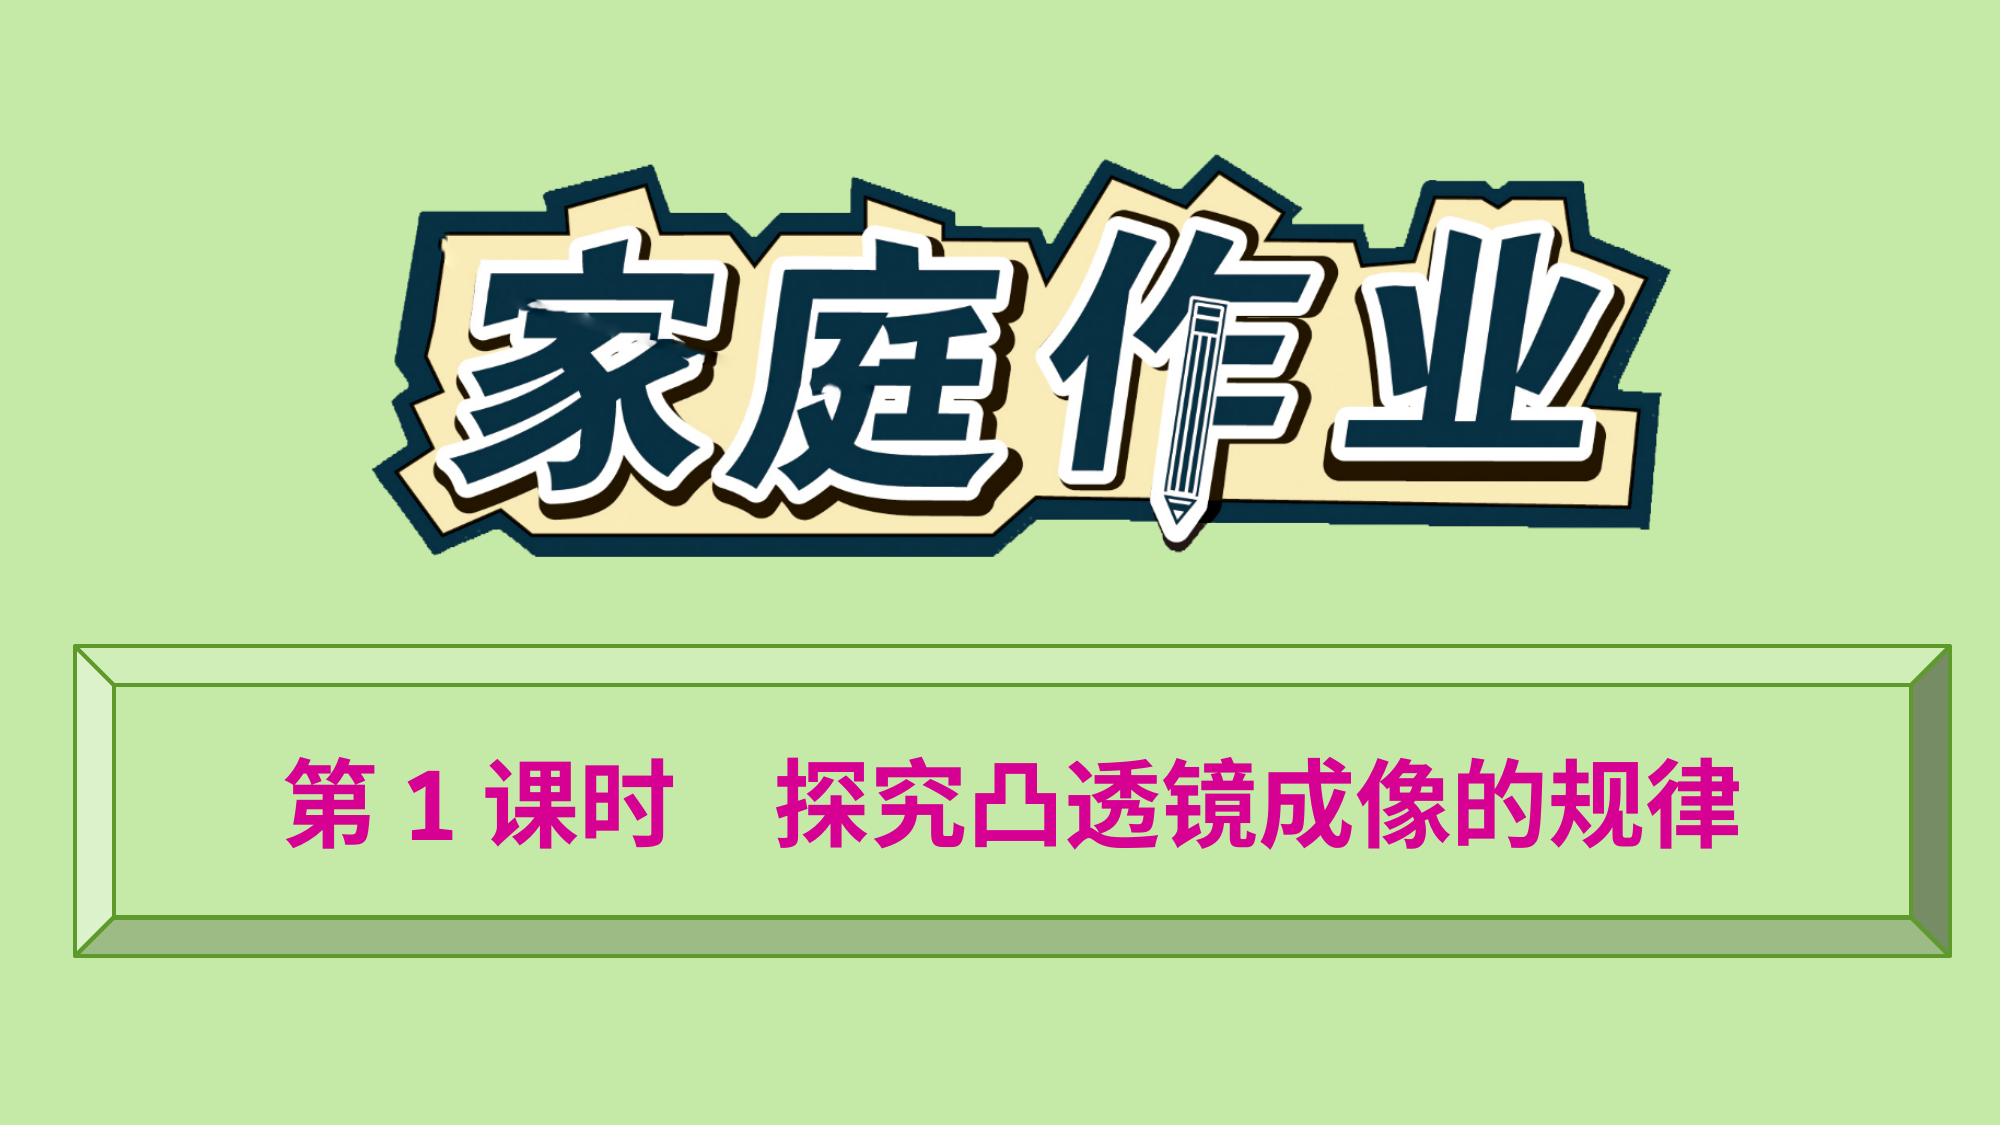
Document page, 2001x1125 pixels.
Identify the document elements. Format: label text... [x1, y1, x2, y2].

text_box 第1课时 探究凸透镜成像的规律 [73, 644, 1952, 958]
picture [369, 87, 1675, 644]
